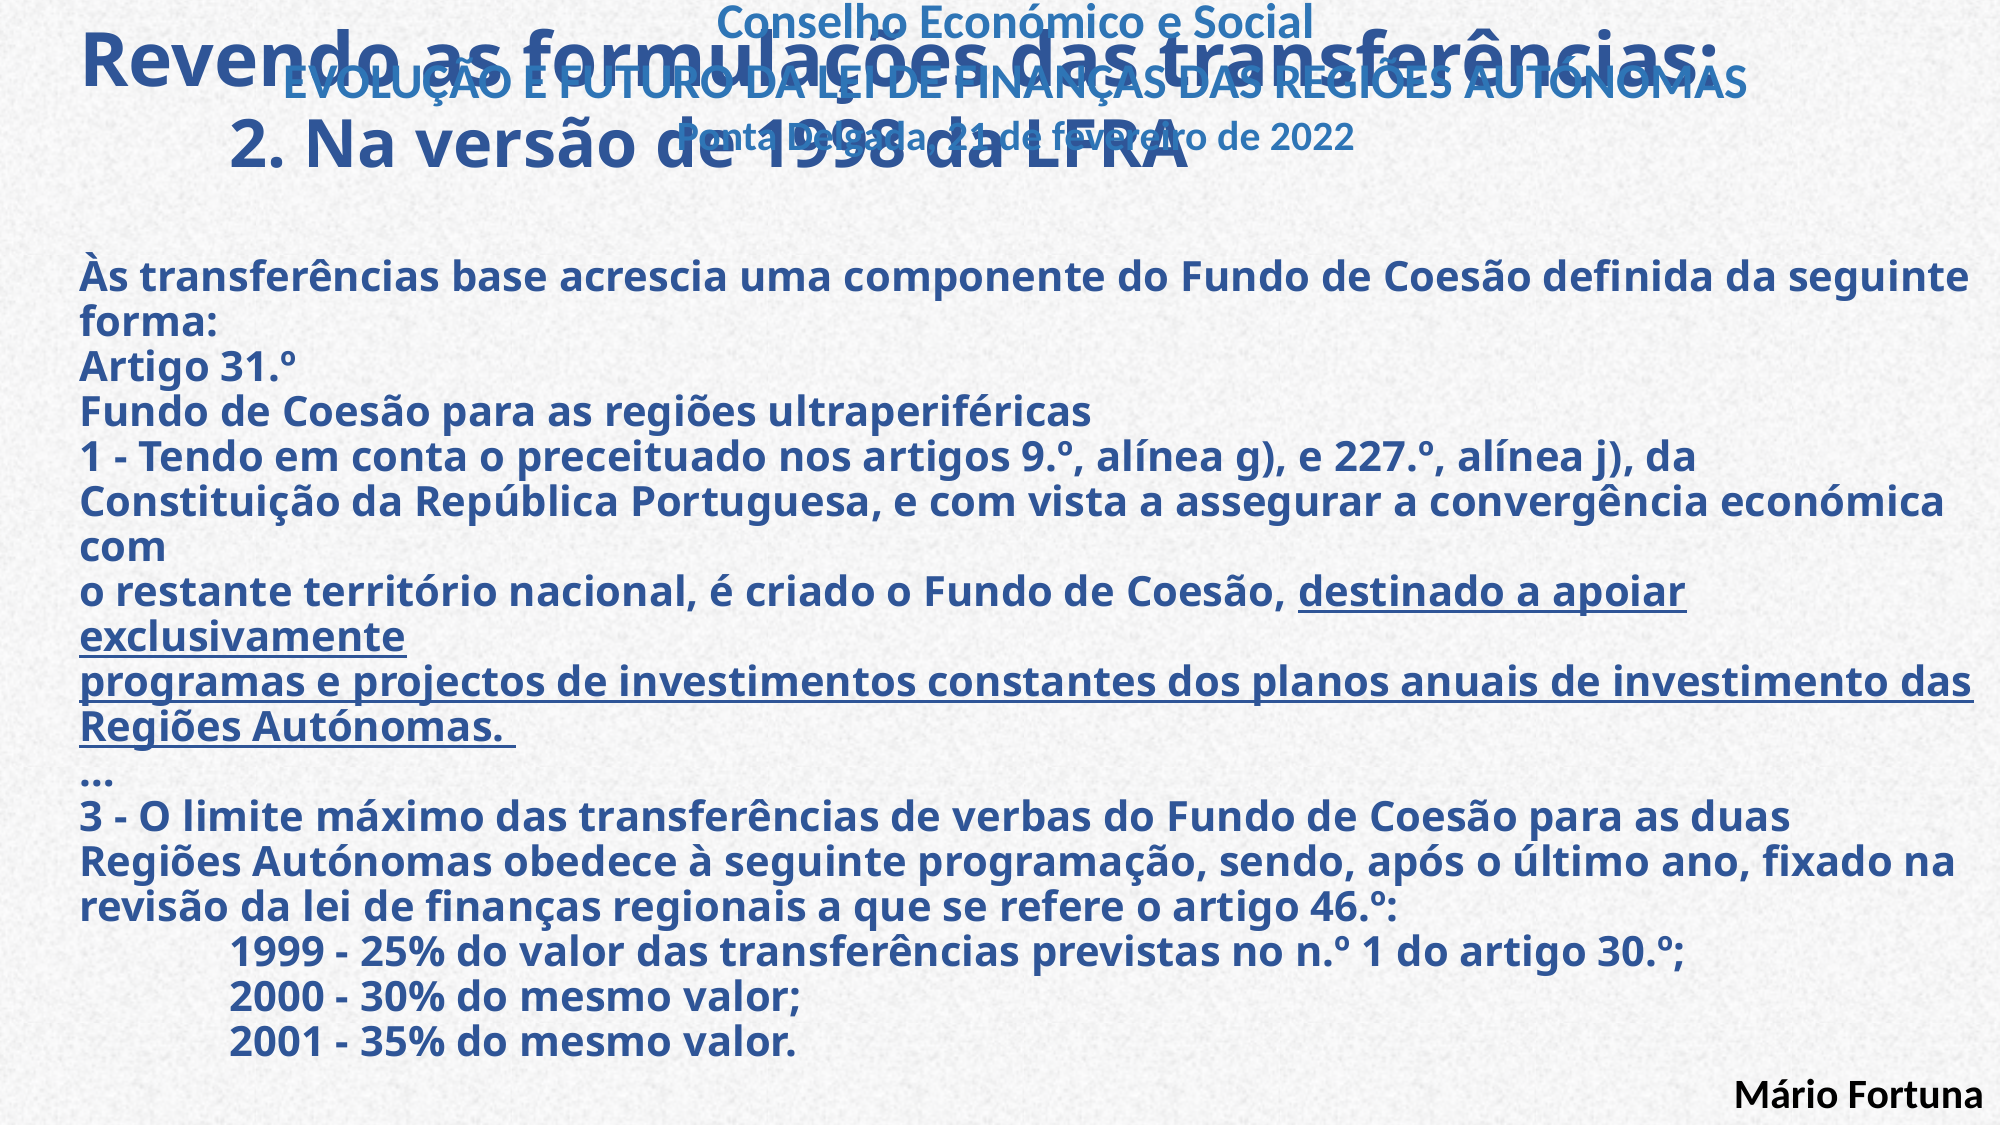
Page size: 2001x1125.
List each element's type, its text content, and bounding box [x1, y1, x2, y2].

text_box Conselho Económico e Social EVOLUÇÃO E FUTURO DA LEI DE FINANÇAS DAS REGIÕES AUTÓNOMAS Ponta Delgada, 21 de fevereiro de 2022 [16, 0, 2000, 167]
text_box Mário Fortuna [1719, 1059, 1999, 1125]
title Revendo as formulações das transferências: 2. Na versão de 1998 da LFRA Às transferências base acrescia uma componente do Fundo de Coesão definida da seguinte forma: Artigo 31.º Fundo de Coesão para as regiões ultraperiféricas 1 - Tendo em conta o preceituado nos artigos 9.º, alínea g), e 227.º, alínea j), da Constituição da República Portuguesa, e com vista a assegurar a convergência económica com o restante território nacional, é criado o Fundo de Coesão, destinado a apoiar exclusivamente programas e projectos de investimentos constantes dos planos anuais de investimento das Regiões Autónomas. … 3 - O limite máximo das transferências de verbas do Fundo de Coesão para as duas Regiões Autónomas obedece à seguinte programação, sendo, após o último ano, fixado na revisão da lei de finanças regionais a que se refere o artigo 46.º: 1999 - 25% do valor das transferências previstas no n.º 1 do artigo 30.º; 2000 - 30% do mesmo valor; 2001 - 35% do mesmo valor. [64, 844, 2000, 1074]
